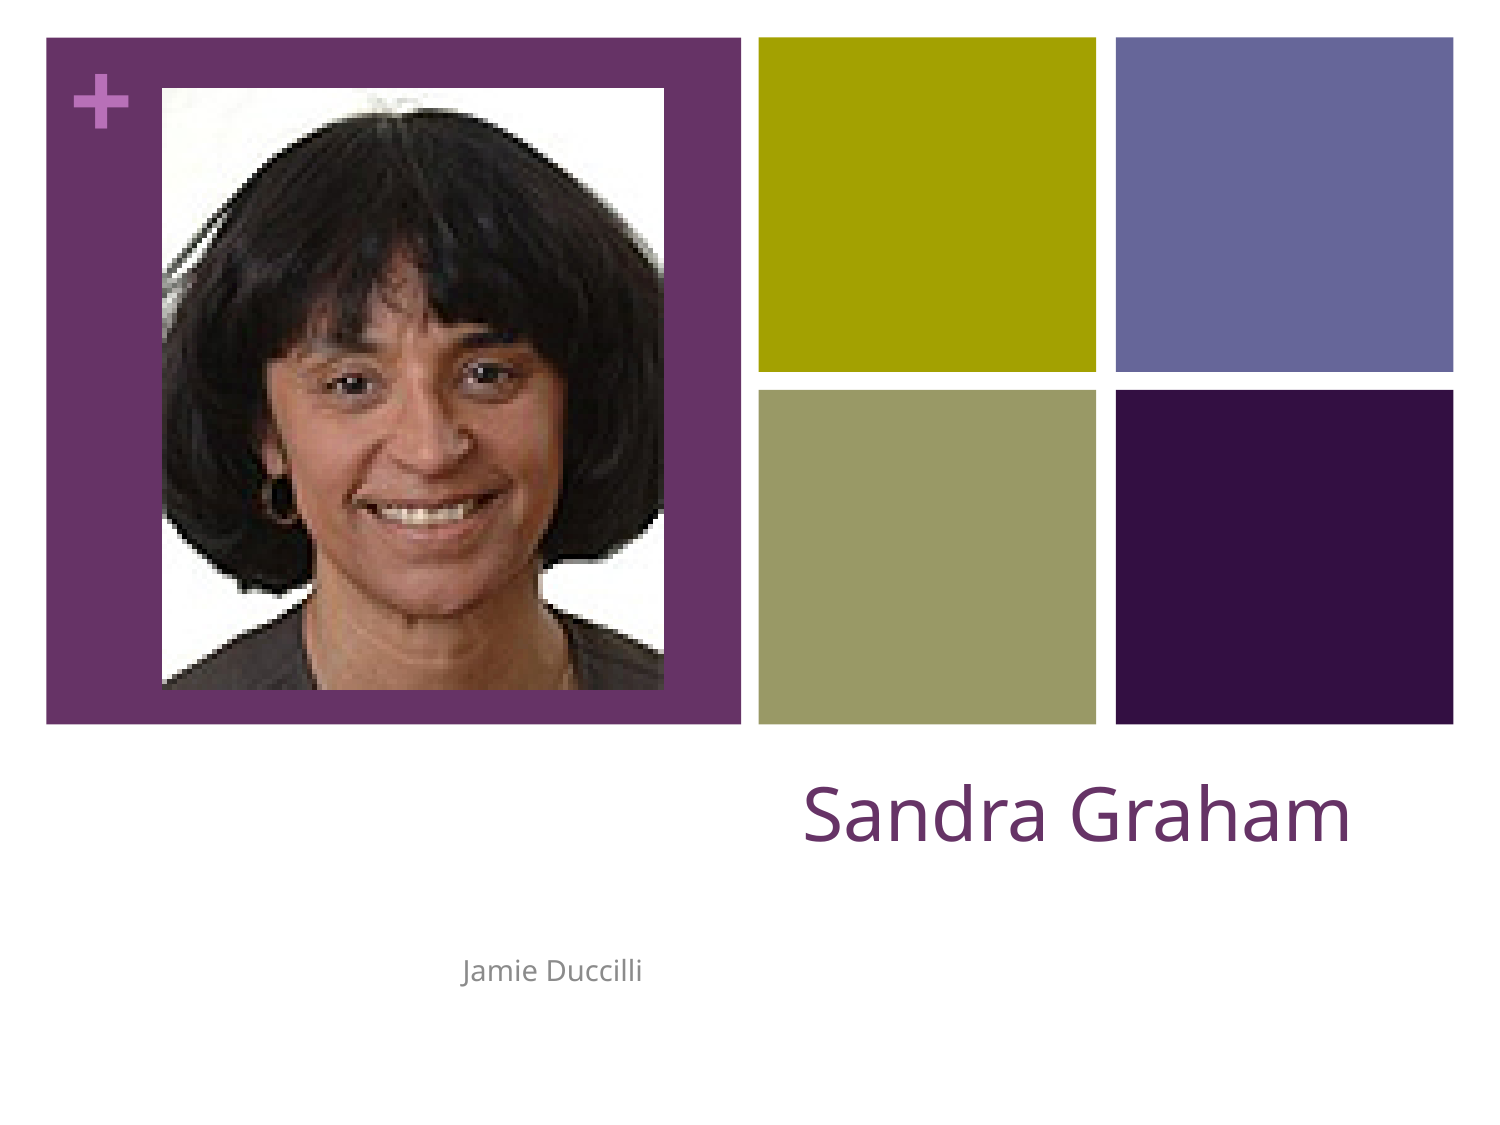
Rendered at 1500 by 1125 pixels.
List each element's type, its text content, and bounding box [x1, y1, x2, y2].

subtitle Jamie Duccilli [447, 944, 1500, 1089]
title Sandra Graham [787, 758, 1450, 912]
picture [162, 87, 665, 691]
